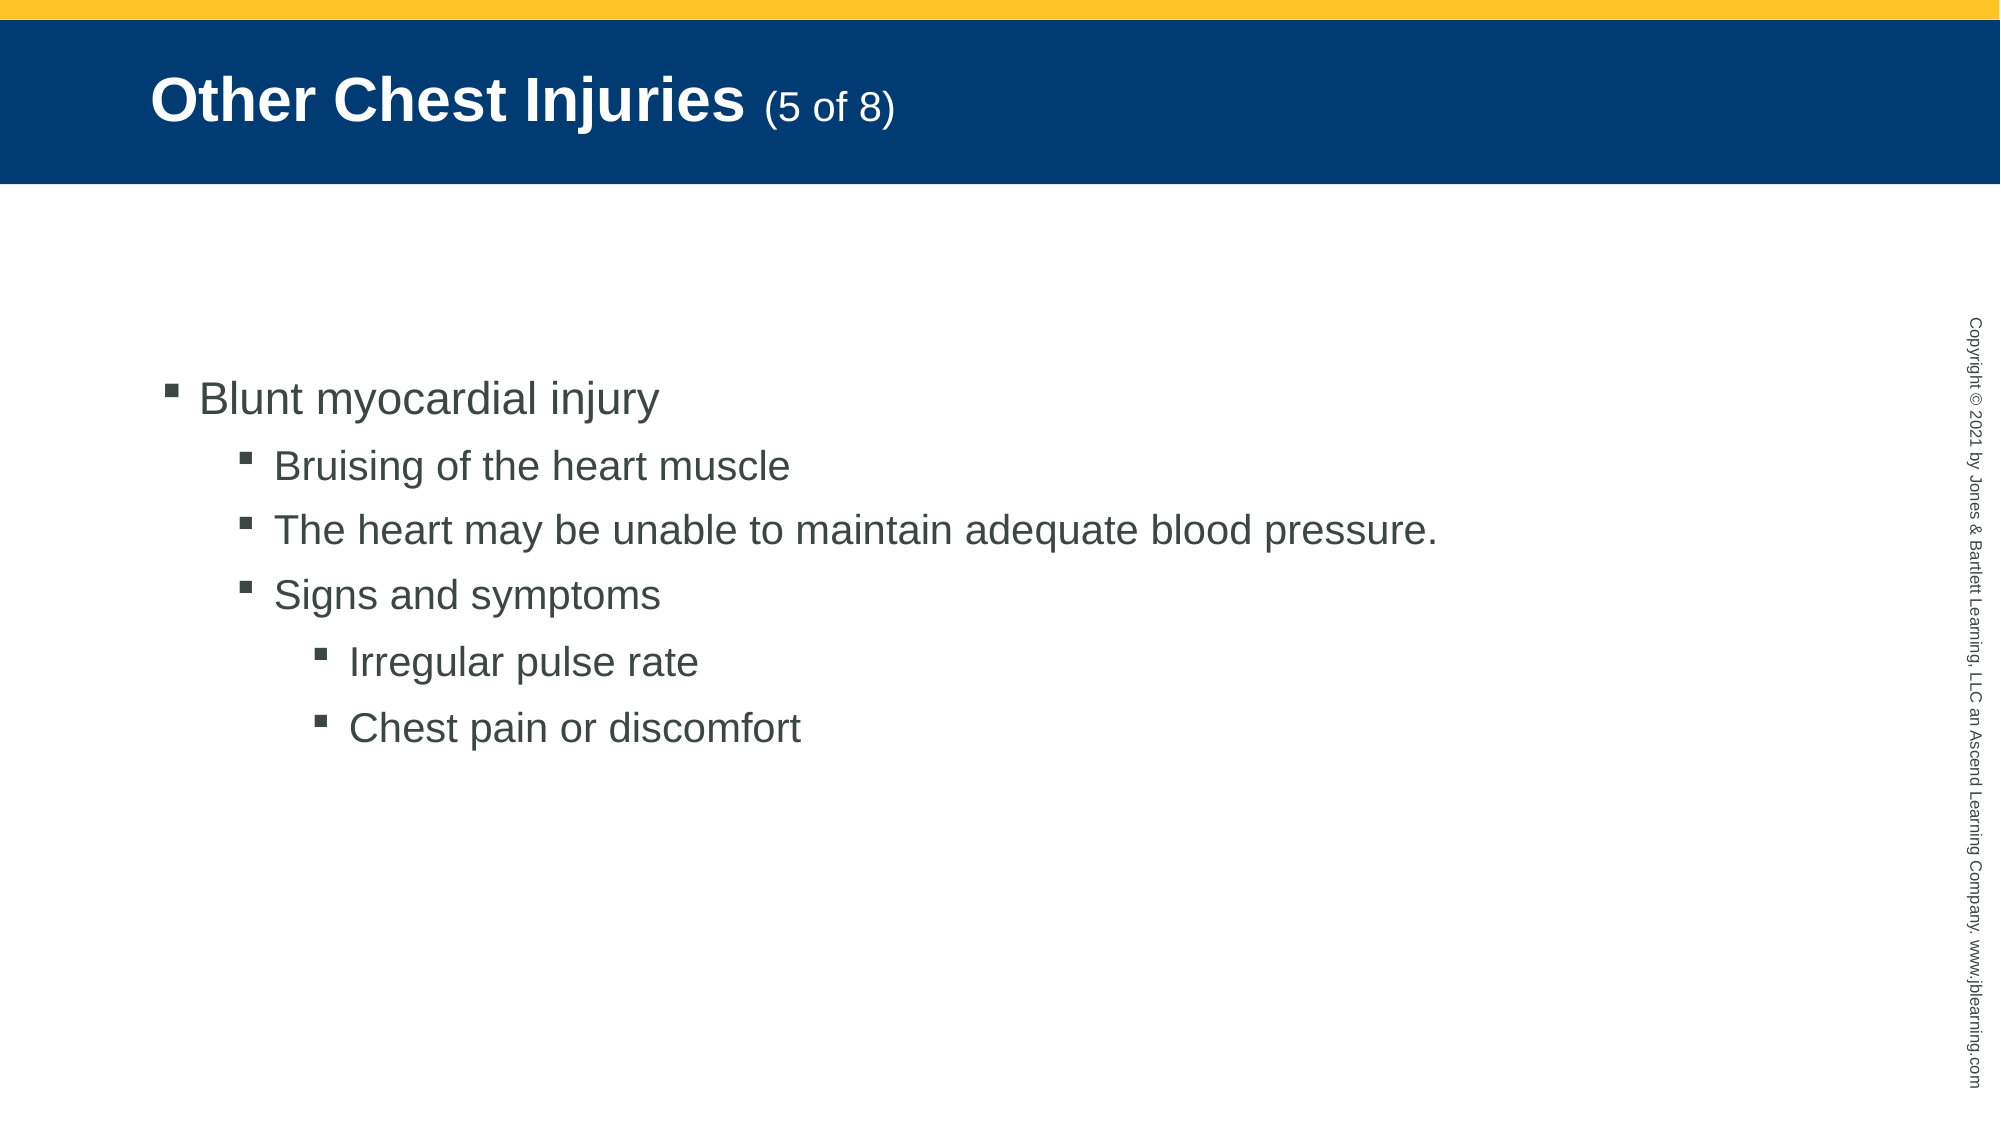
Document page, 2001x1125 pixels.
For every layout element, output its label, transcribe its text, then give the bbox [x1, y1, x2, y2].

title Other Chest Injuries (5 of 8) [0, 19, 2000, 185]
list Blunt myocardial injury Bruising of the heart muscle The heart may be unable to maintain adequate blood pressure. Signs and symptoms Irregular pulse rate Chest pain or discomfort [146, 361, 1859, 1016]
